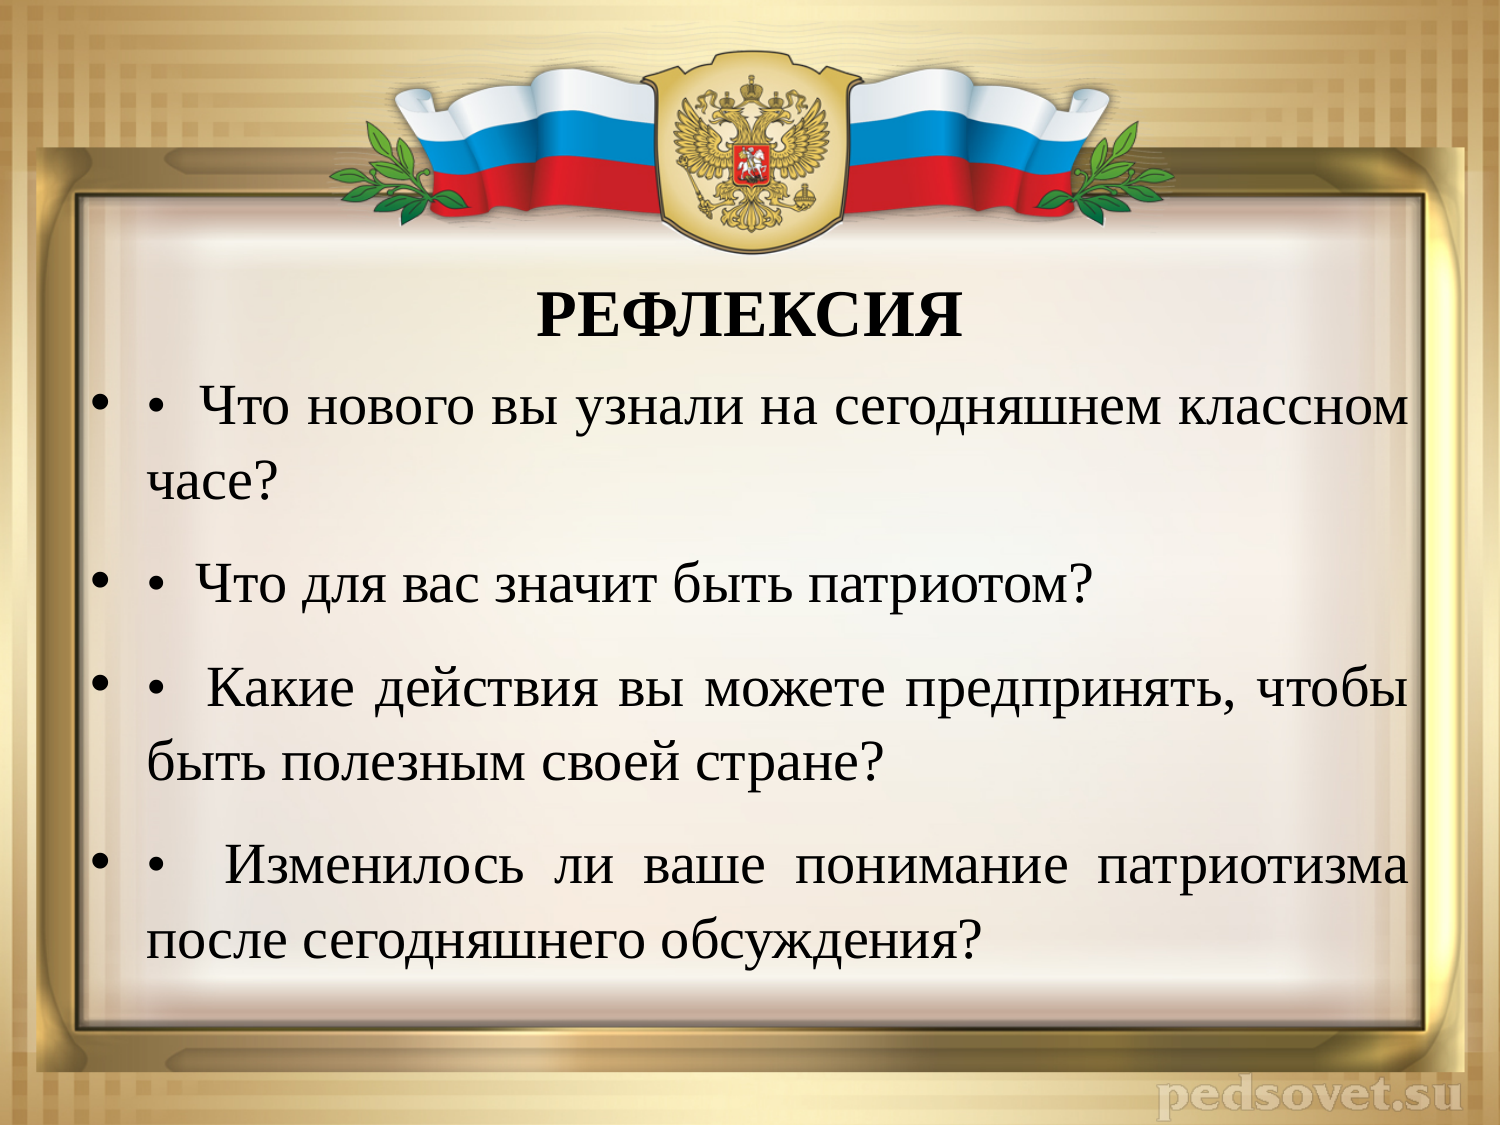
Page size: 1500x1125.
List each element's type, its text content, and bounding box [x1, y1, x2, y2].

picture [0, 0, 1500, 1125]
list РЕФЛЕКСИЯ • Что нового вы узнали на сегодняшнем классном часе? • Что для вас значит быть патриотом? • Какие действия вы можете предпринять, чтобы быть полезным своей стране? • Изменилось ли ваше понимание патриотизма после сегодняшнего обсуждения? [75, 262, 1425, 1005]
